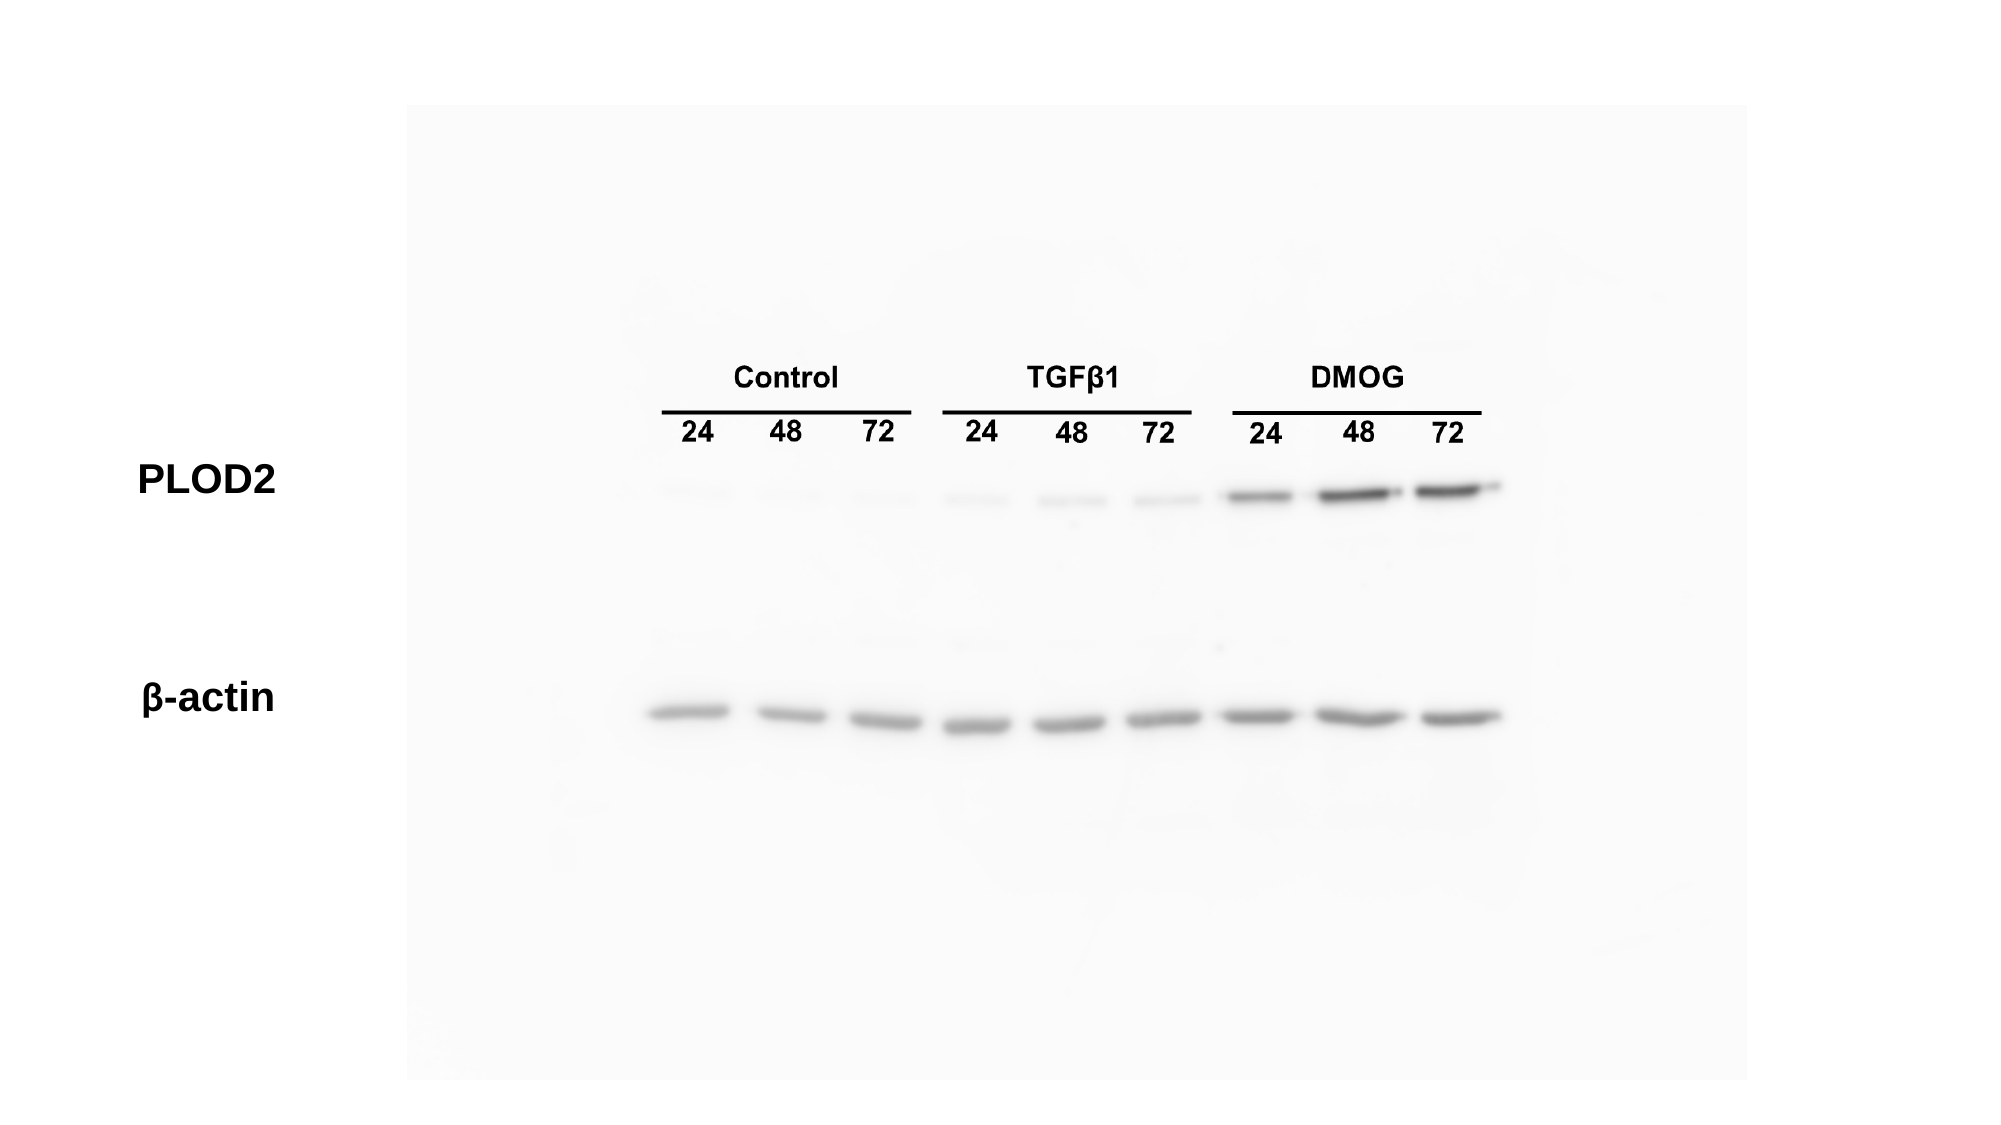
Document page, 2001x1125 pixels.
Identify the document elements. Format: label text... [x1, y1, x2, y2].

text_box β-actin [126, 662, 291, 728]
picture [407, 105, 1747, 1080]
text_box PLOD2 [122, 444, 292, 509]
